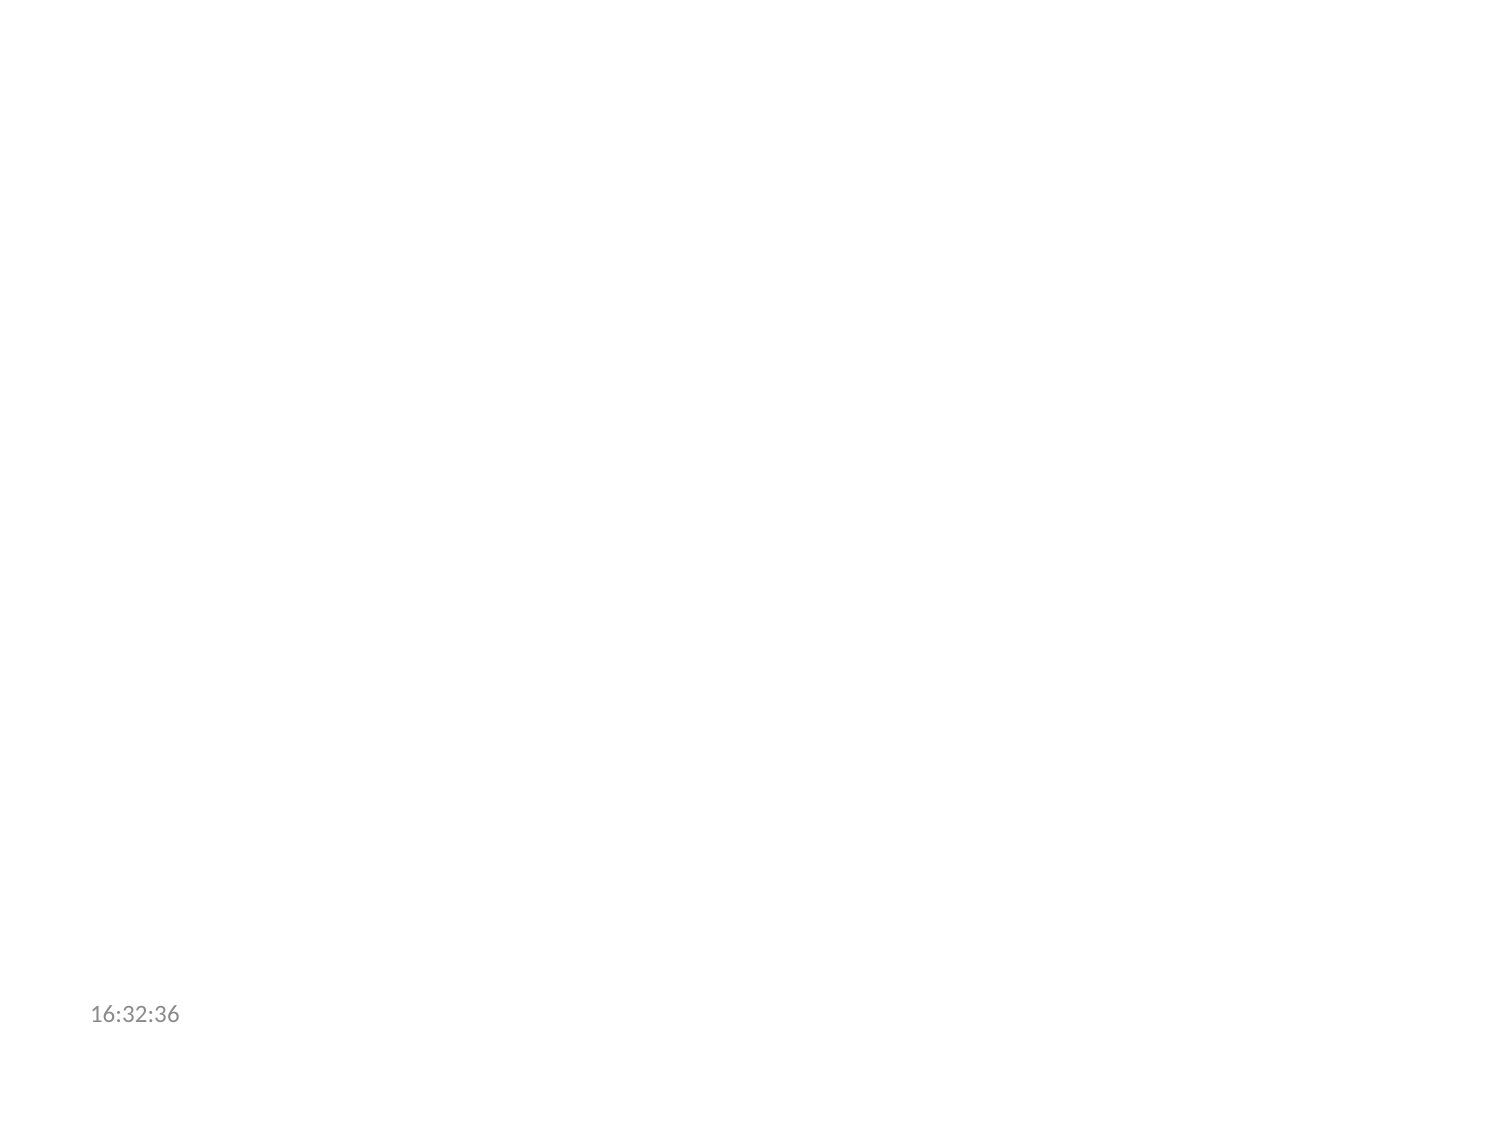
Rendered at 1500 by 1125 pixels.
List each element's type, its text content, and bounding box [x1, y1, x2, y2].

text_box 15:35:09 [75, 982, 425, 1043]
